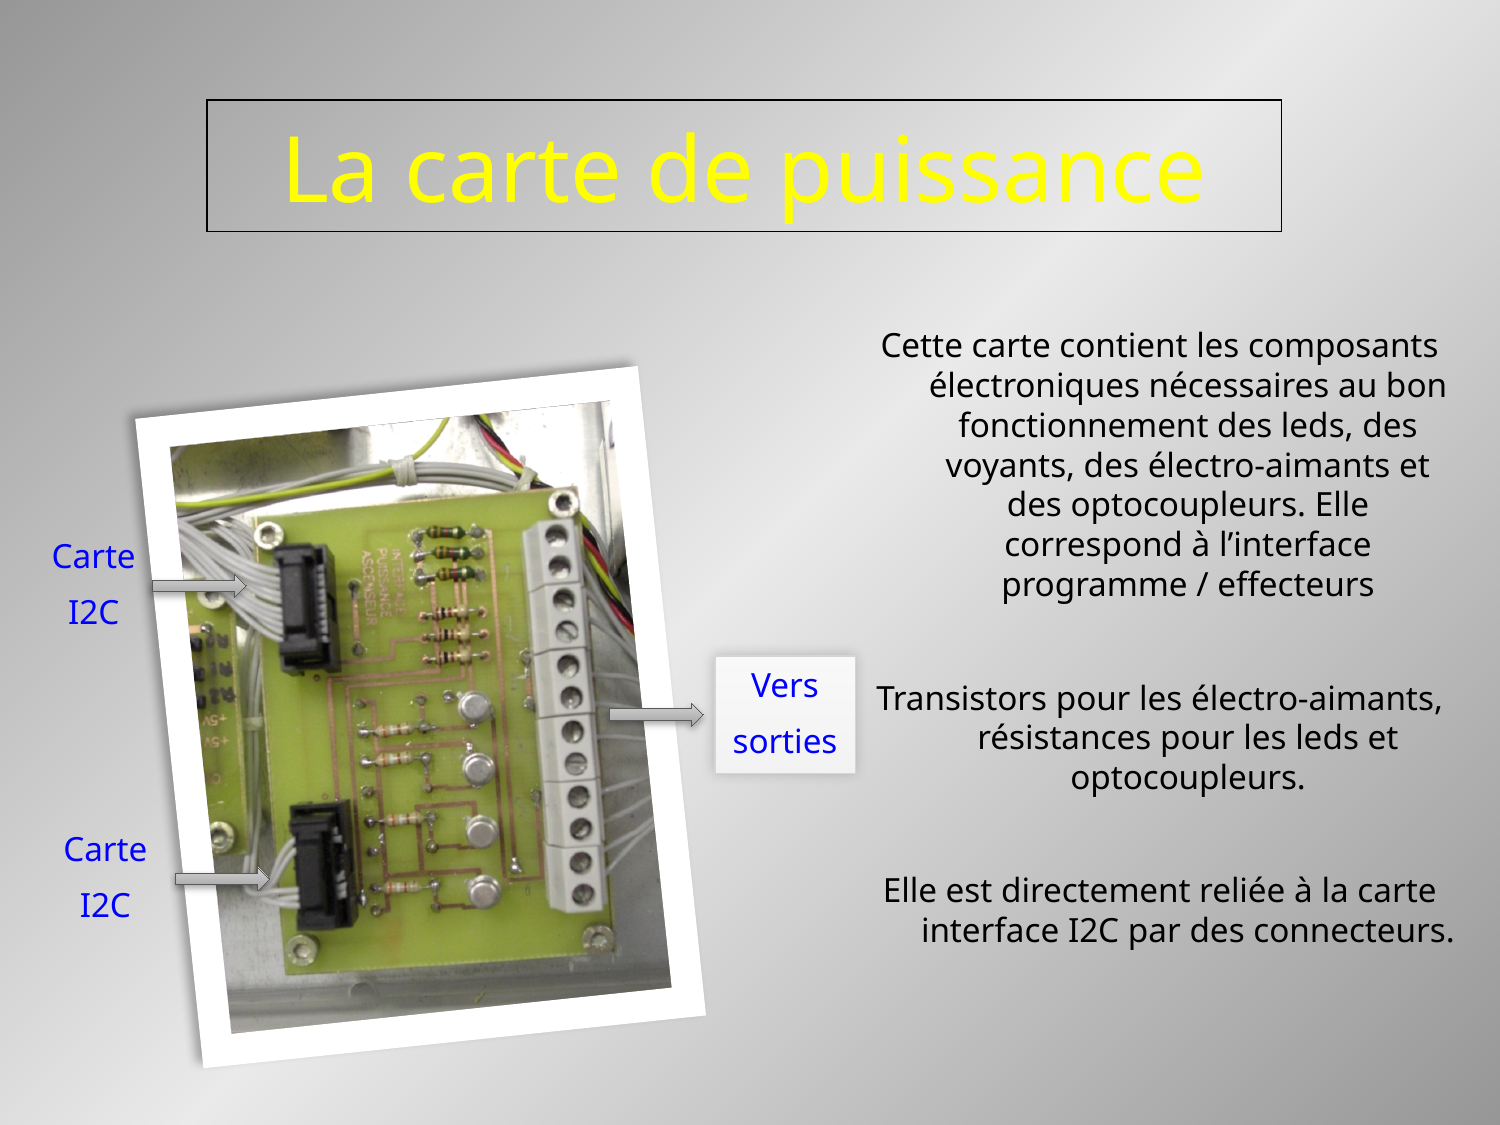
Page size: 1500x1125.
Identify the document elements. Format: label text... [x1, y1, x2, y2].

title La carte de puissance [206, 99, 1282, 232]
text_box Carte I2C [23, 527, 164, 622]
picture [170, 402, 671, 1033]
text_box [164, 580, 193, 592]
text_box [176, 873, 193, 885]
list Cette carte contient les composants électroniques nécessaires au bon fonctionnement des leds, des voyants, des électro-aimants et des optocoupleurs. Elle correspond à l’interface programme / effecteurs Transistors pour les électro-aimants, résistances pour les leds et optocoupleurs. Elle est directement reliée à la carte interface I2C par des connecteurs. [843, 316, 1477, 1079]
text_box Carte I2C [35, 820, 176, 914]
text_box [647, 703, 704, 727]
text_box Vers sorties [714, 655, 856, 774]
